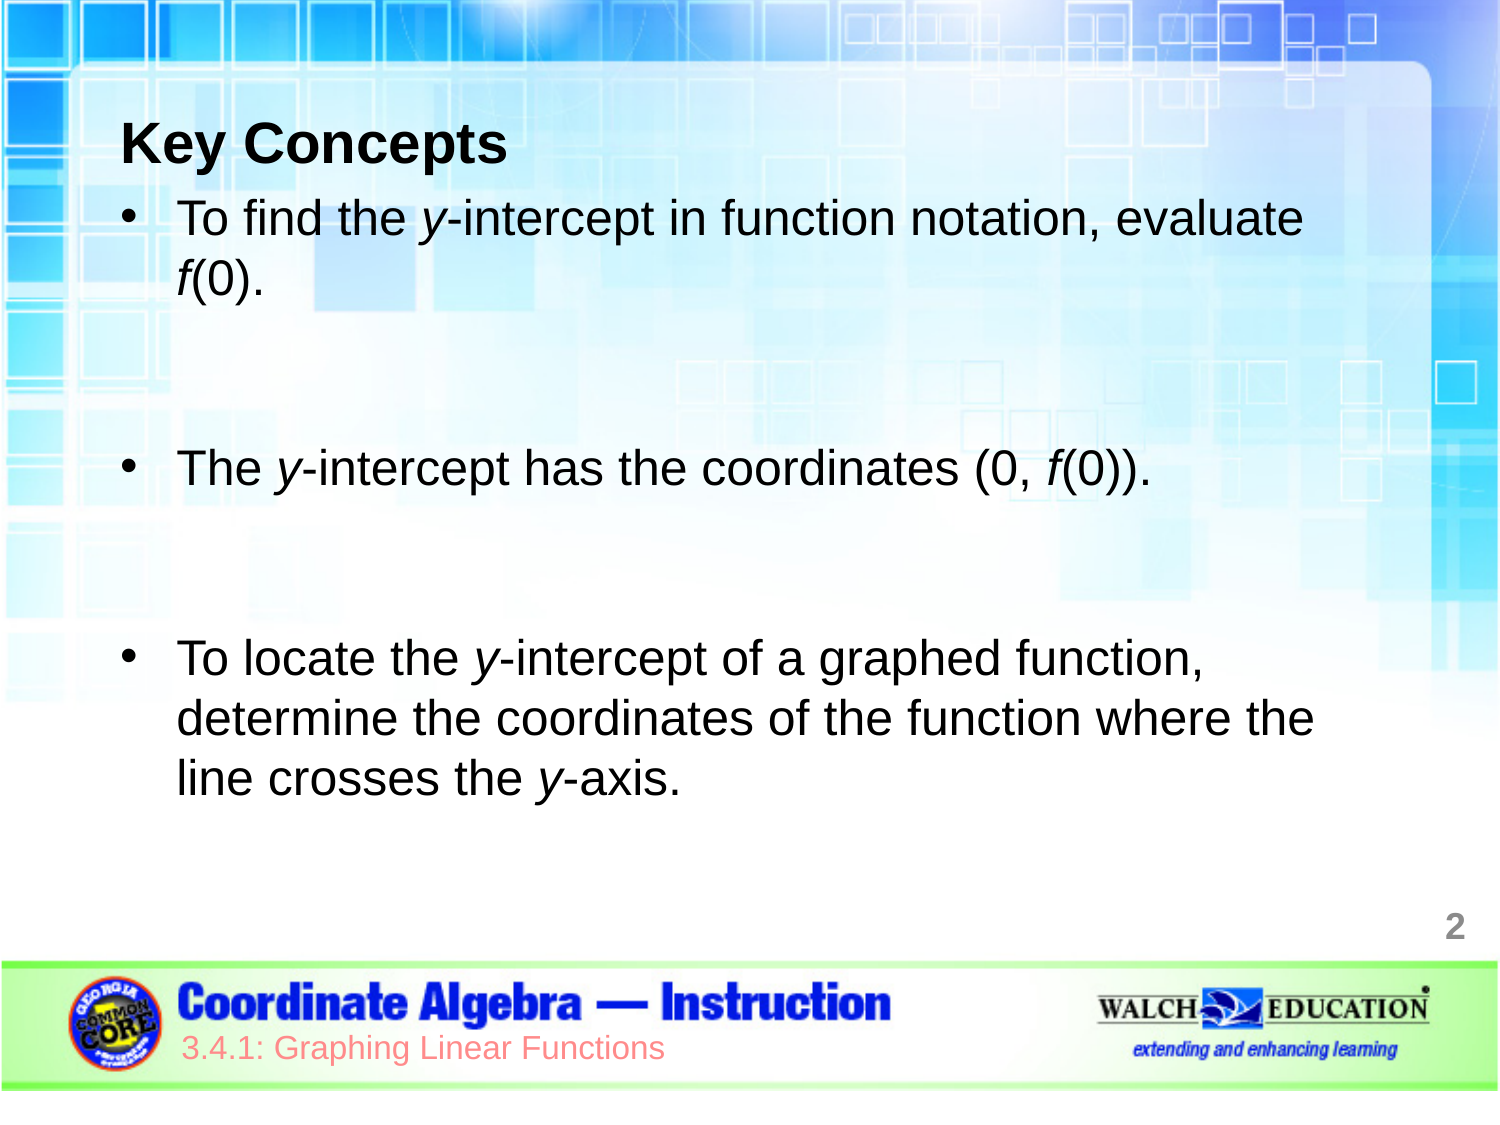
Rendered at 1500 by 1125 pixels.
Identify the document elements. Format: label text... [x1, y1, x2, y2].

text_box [1212, 685, 1244, 740]
subtitle Key Concepts To find the y-intercept in function notation, evaluate f(0). The y-intercept has the coordinates (0, f(0)). To locate the y-intercept of a graphed function, determine the coordinates of the function where the line crosses the y-axis. [105, 97, 1394, 918]
footer 3.4.1: Graphing Linear Functions [166, 1024, 1080, 1069]
picture [1, 0, 1500, 1091]
slide_number 2 [1361, 901, 1481, 949]
